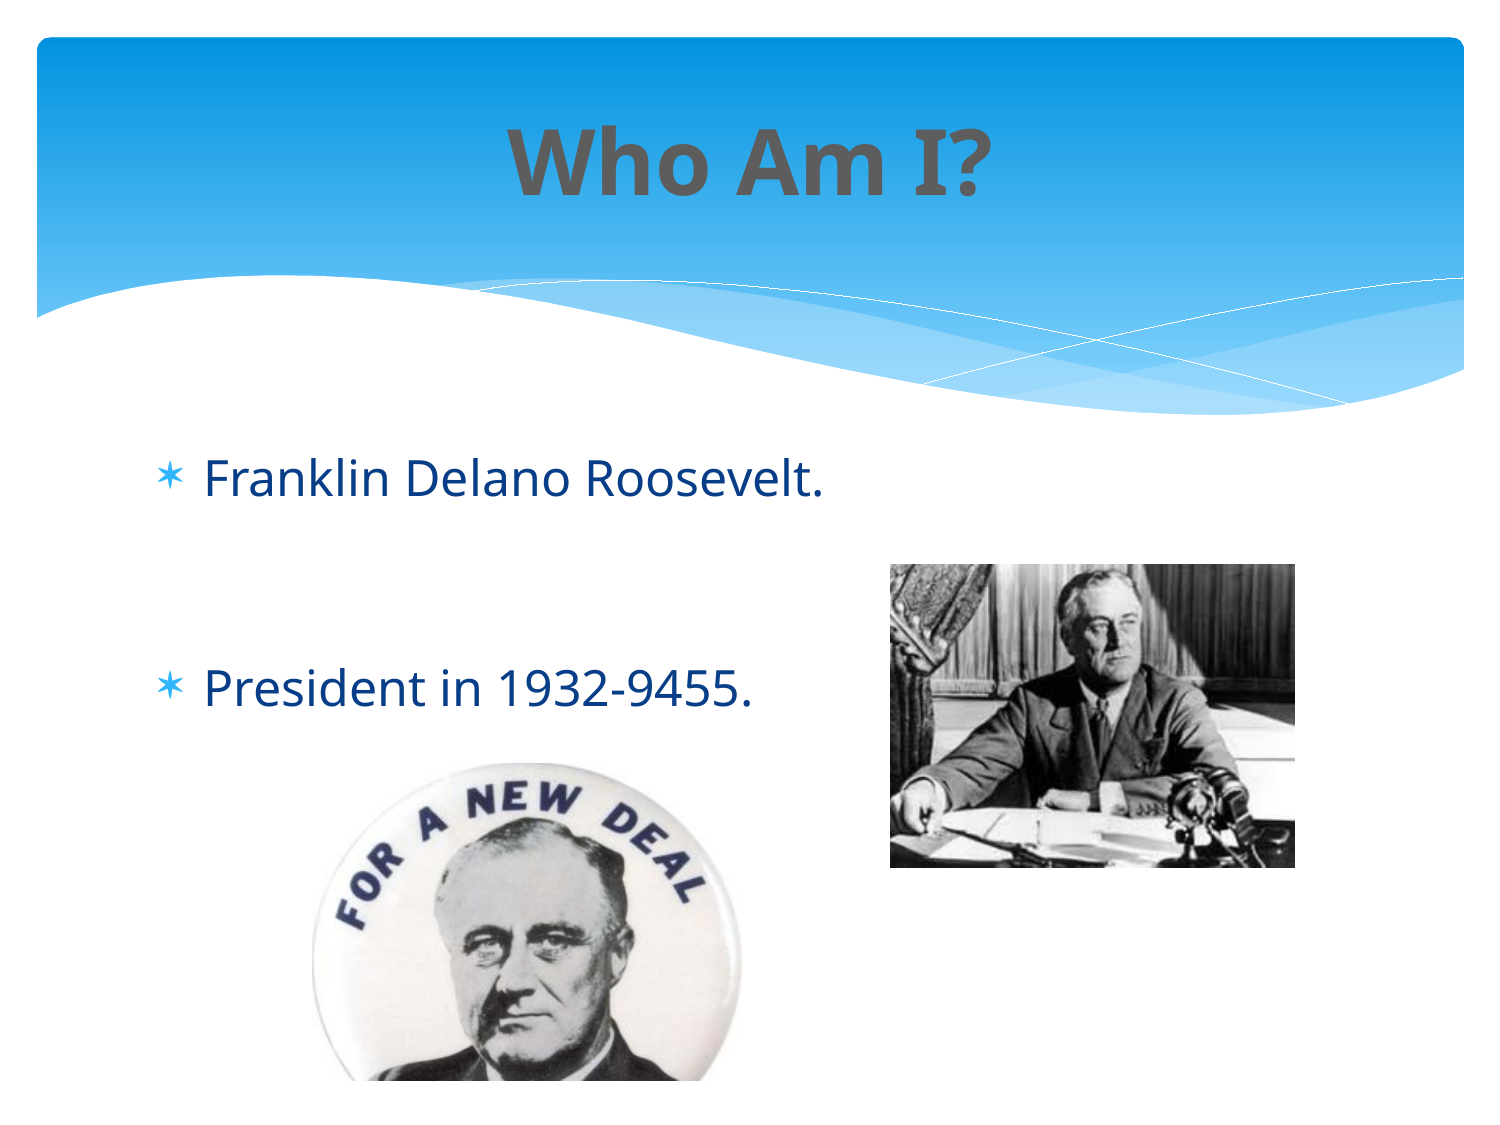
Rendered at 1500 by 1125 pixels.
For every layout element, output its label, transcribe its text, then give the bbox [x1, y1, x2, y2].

picture [312, 762, 743, 1081]
title Who Am I? [75, 55, 1425, 261]
picture [889, 564, 1296, 868]
list Franklin Delano Roosevelt. President in 1932-9455. [143, 438, 1359, 1005]
